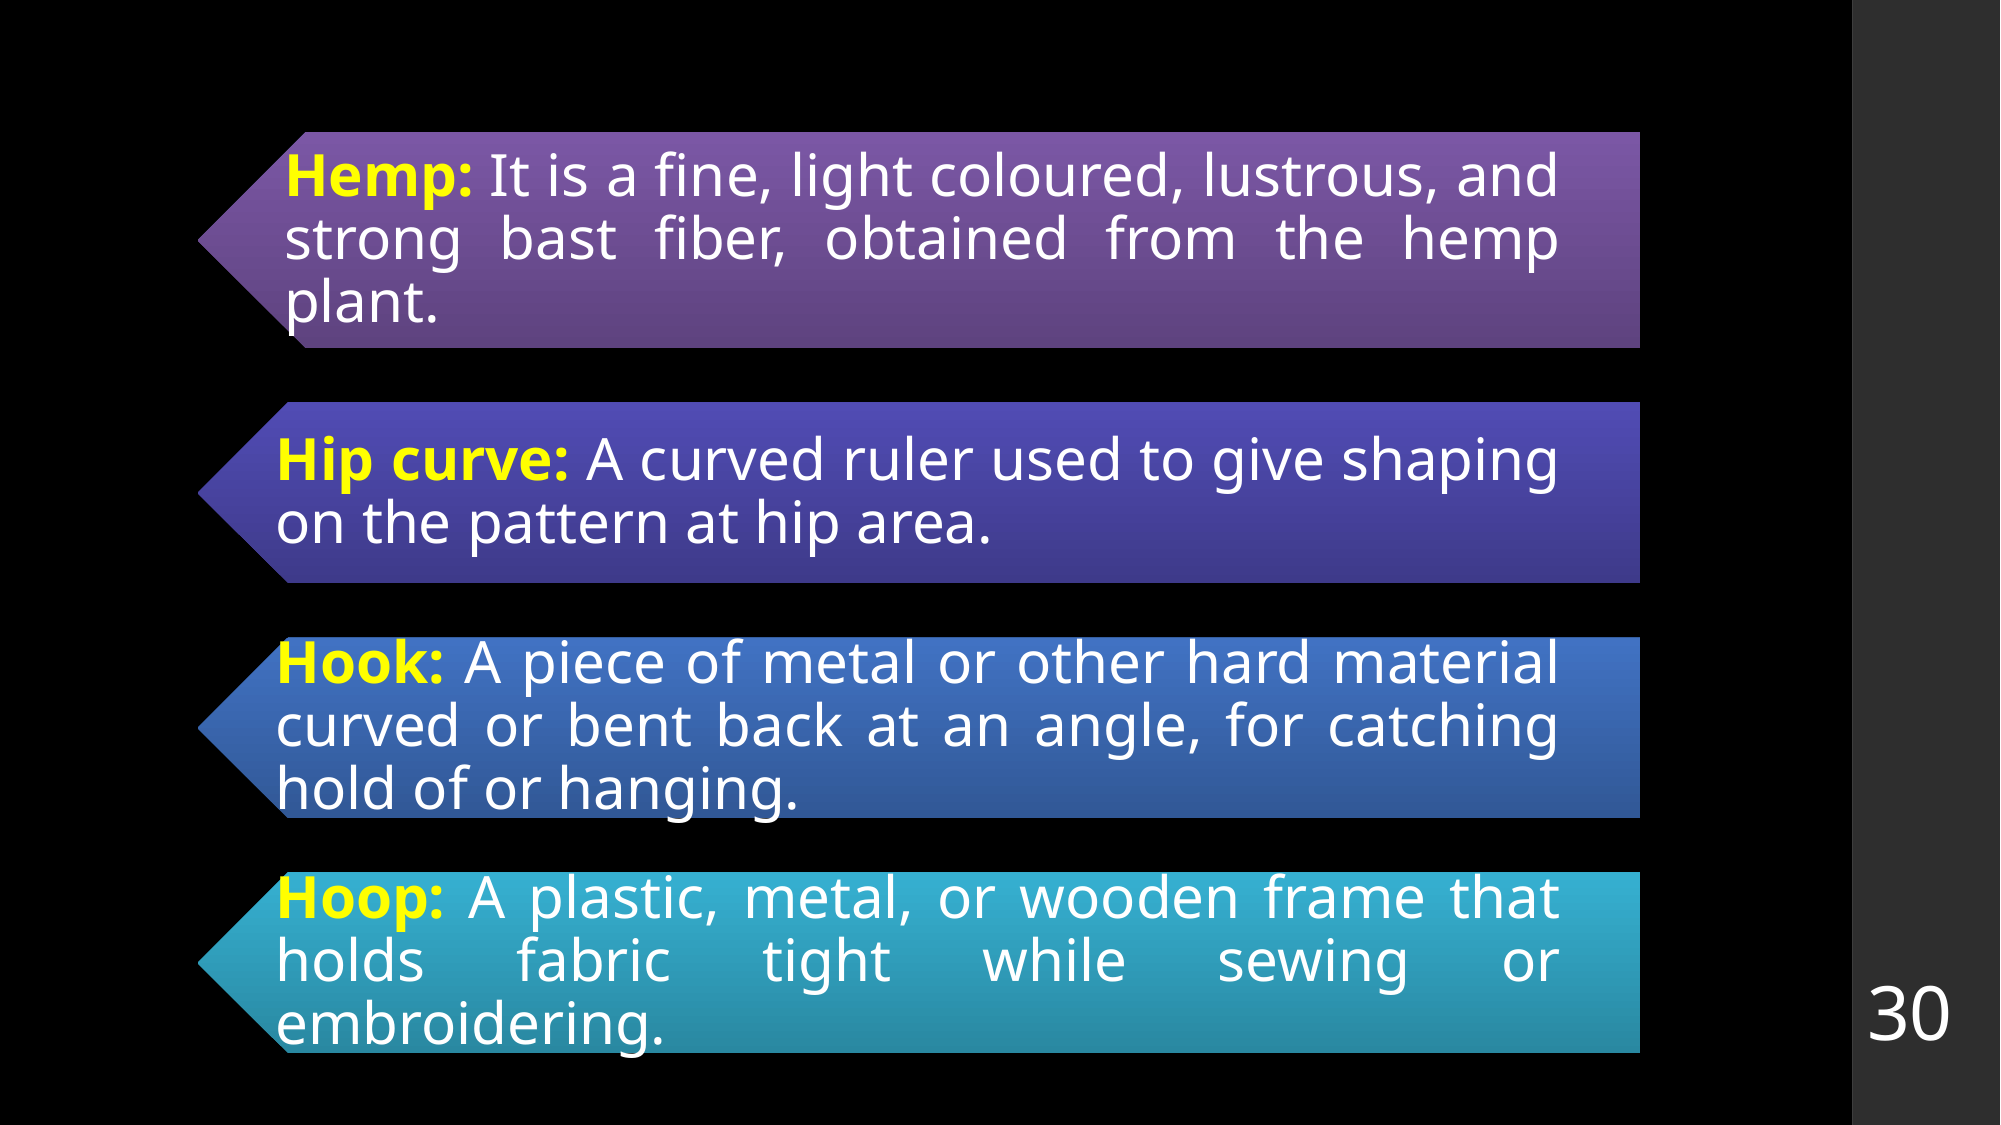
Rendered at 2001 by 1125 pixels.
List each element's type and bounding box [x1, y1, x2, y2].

text_box [0, 131, 1959, 1054]
